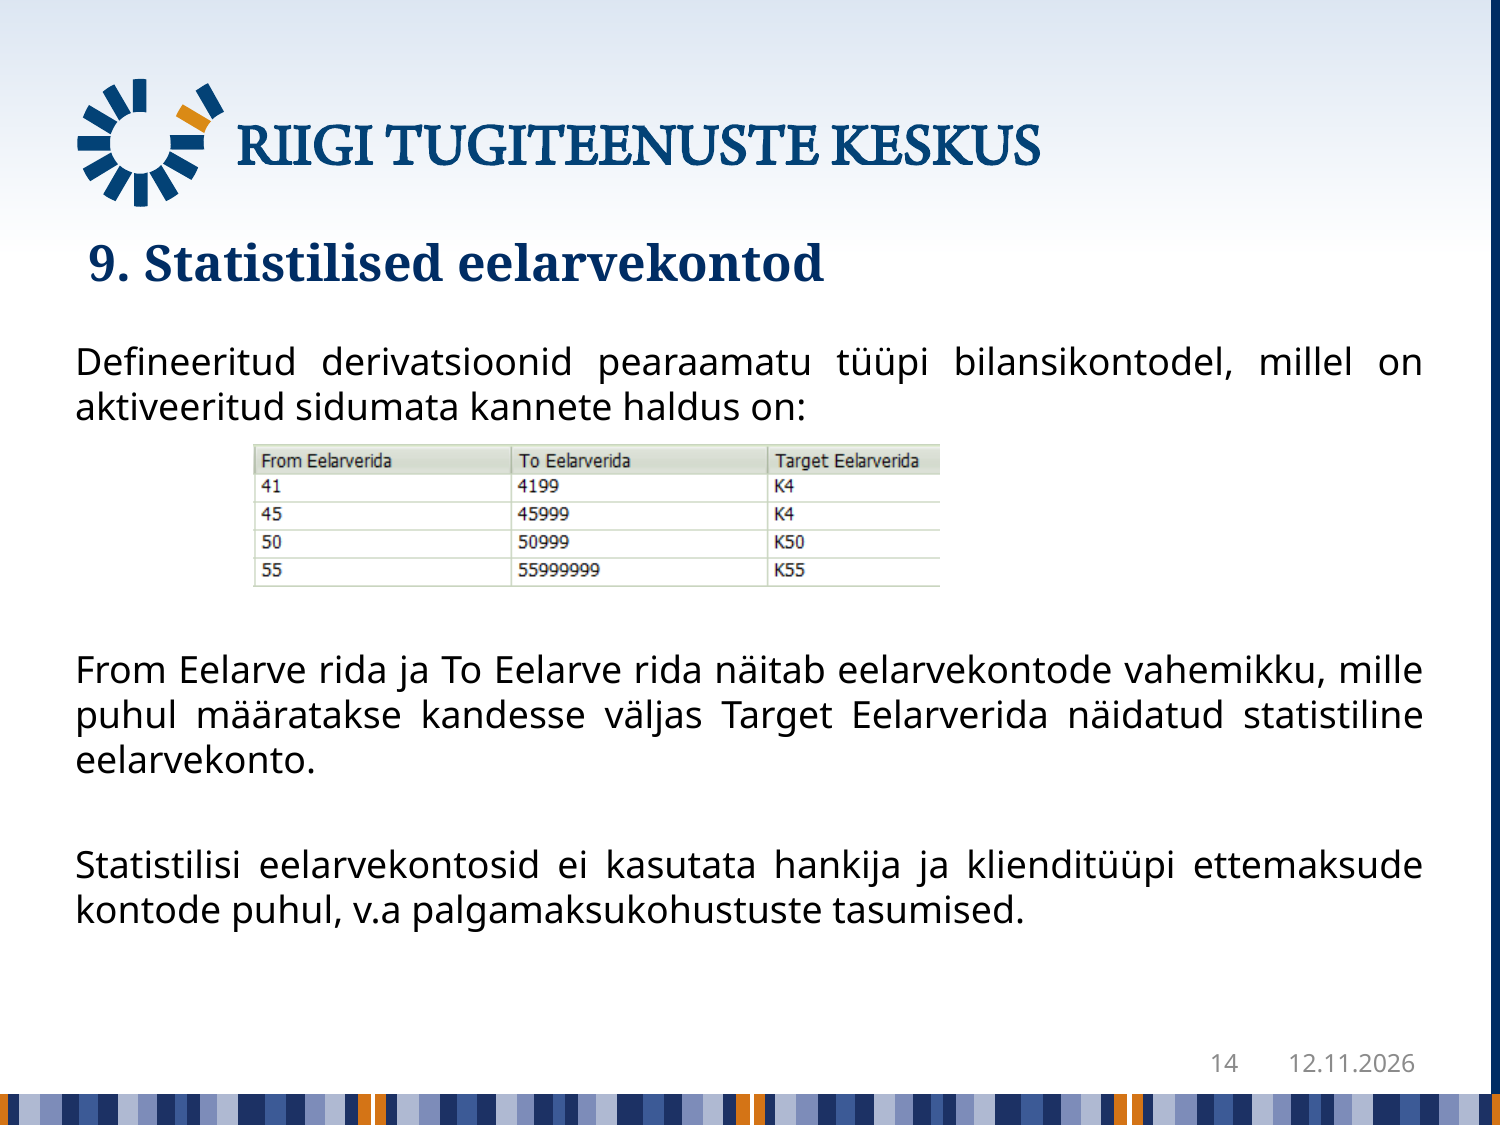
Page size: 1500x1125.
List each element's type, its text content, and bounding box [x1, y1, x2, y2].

picture [253, 444, 940, 587]
slide_number 14 [1139, 1035, 1254, 1095]
title 9. Statistilised eelarvekontod [88, 231, 1439, 313]
list Defineeritud derivatsioonid pearaamatu tüüpi bilansikontodel, millel on aktiveeritud sidumata kannete haldus on: From Eelarve rida ja To Eelarve rida näitab eelarvekontode vahemikku, mille puhul määratakse kandesse väljas Target Eelarverida näidatud statistiline eelarvekonto. Statistilisi eelarvekontosid ei kasutata hankija ja klienditüüpi ettemaksude kontode puhul, v.a palgamaksukohustuste tasumised. [75, 338, 1425, 1012]
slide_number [1269, 1035, 1431, 1095]
